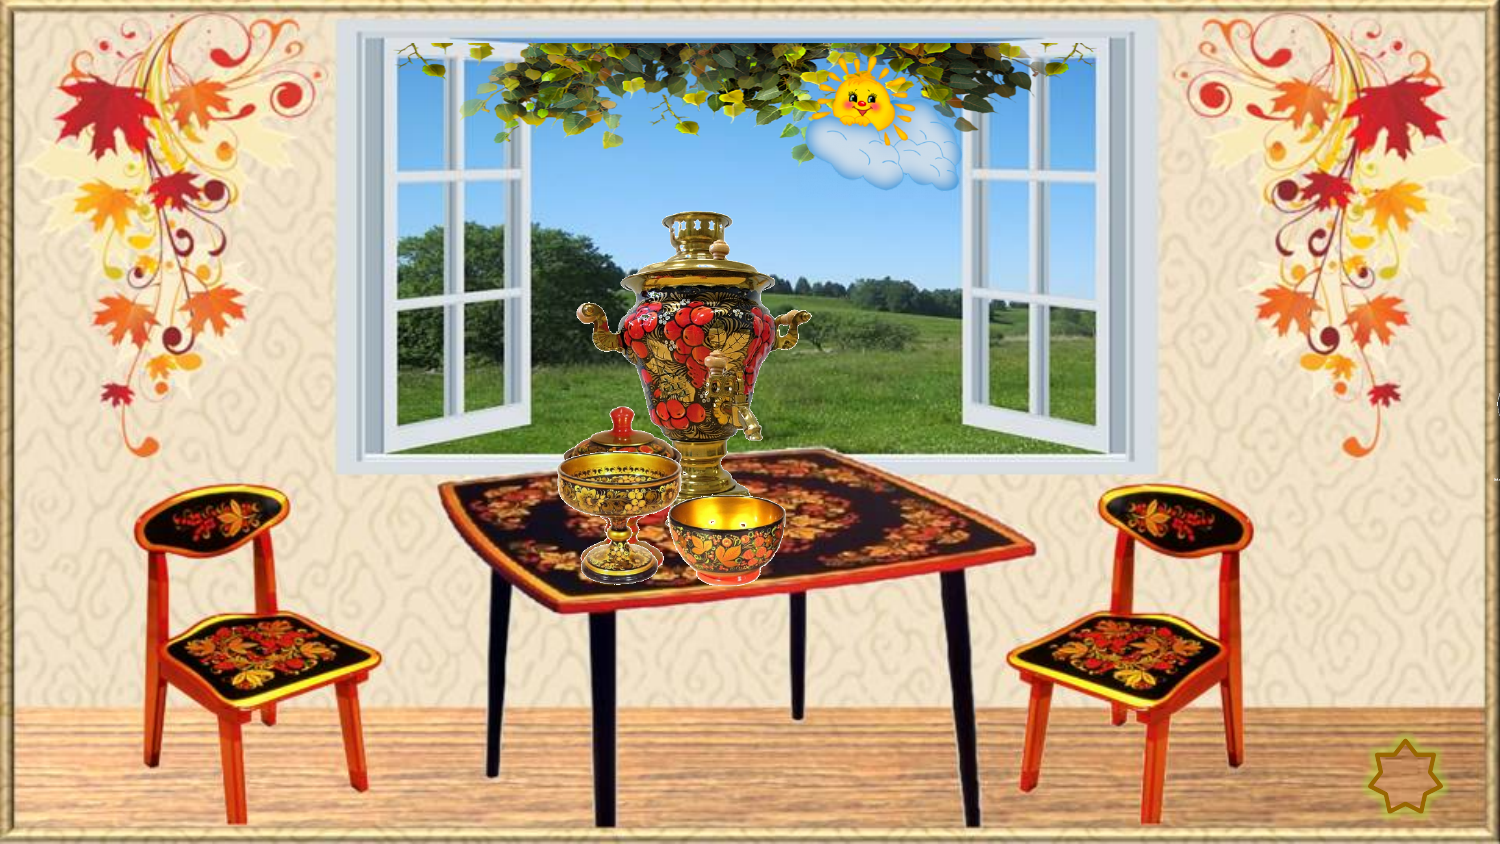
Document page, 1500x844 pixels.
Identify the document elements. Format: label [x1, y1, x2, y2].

text_box [1368, 738, 1443, 814]
picture [0, 0, 1500, 844]
